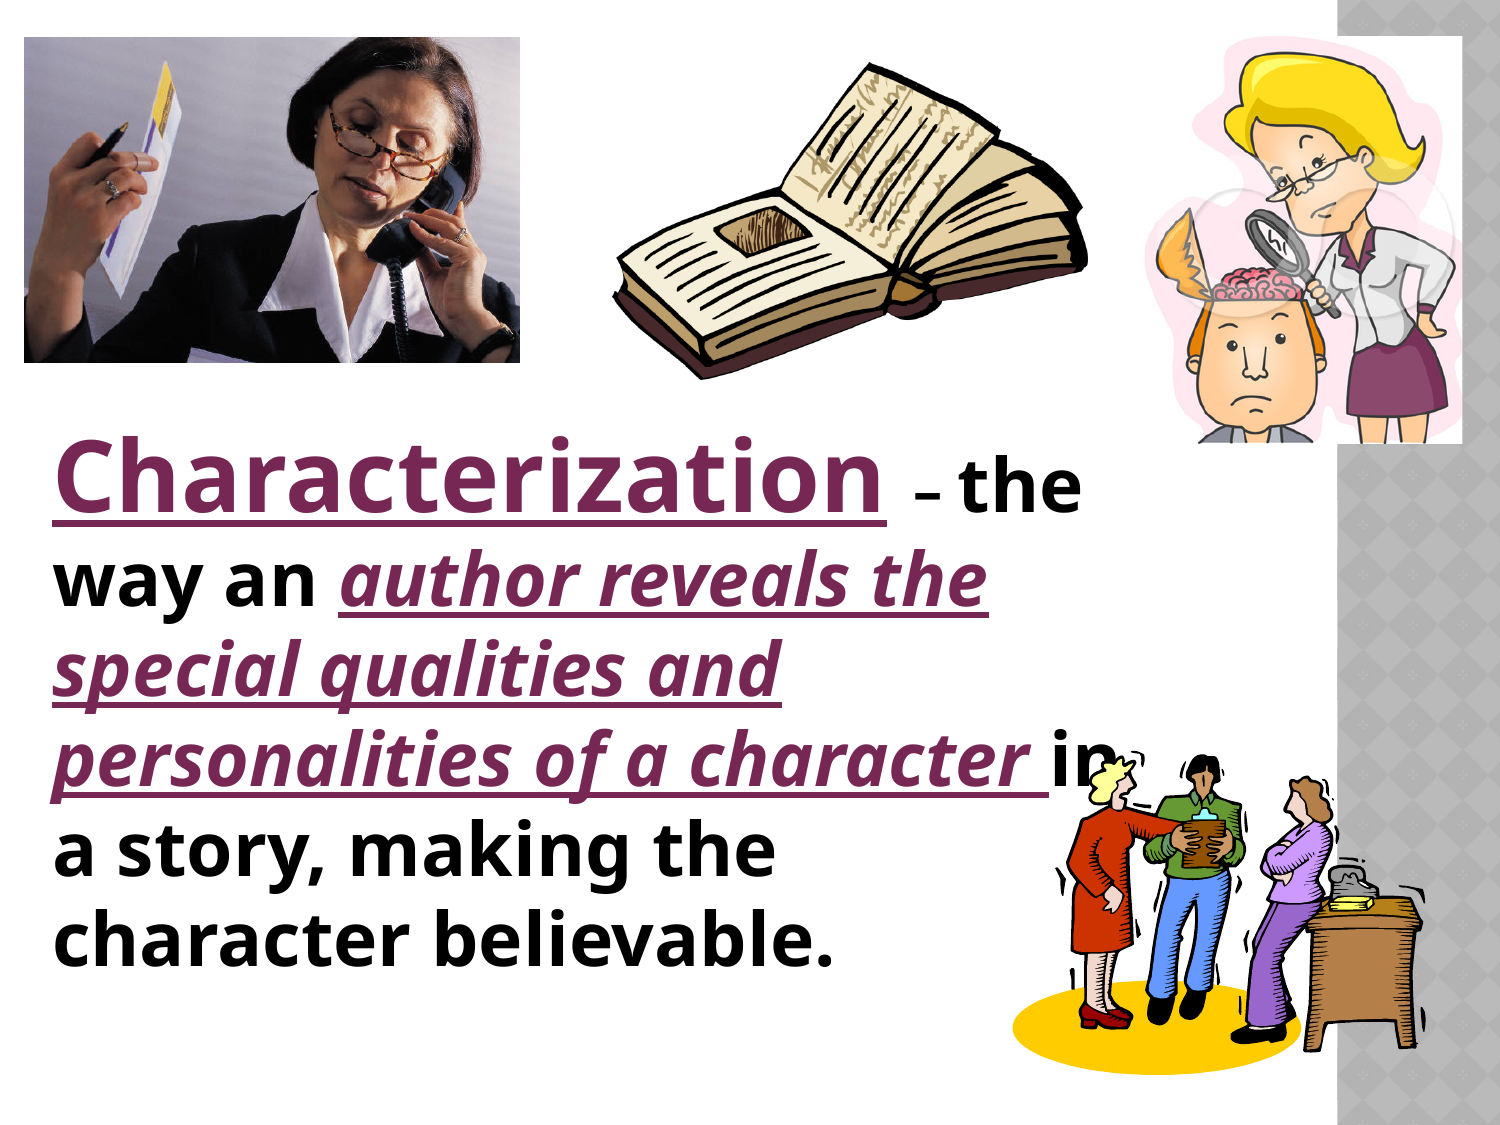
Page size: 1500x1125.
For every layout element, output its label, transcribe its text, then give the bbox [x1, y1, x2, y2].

picture [612, 61, 1088, 380]
picture [24, 37, 521, 363]
picture [1144, 35, 1463, 445]
picture [1012, 748, 1428, 1076]
text_box Characterization – the way an author reveals the special qualities and personalities of a character in a story, making the character believable. [37, 404, 1138, 990]
